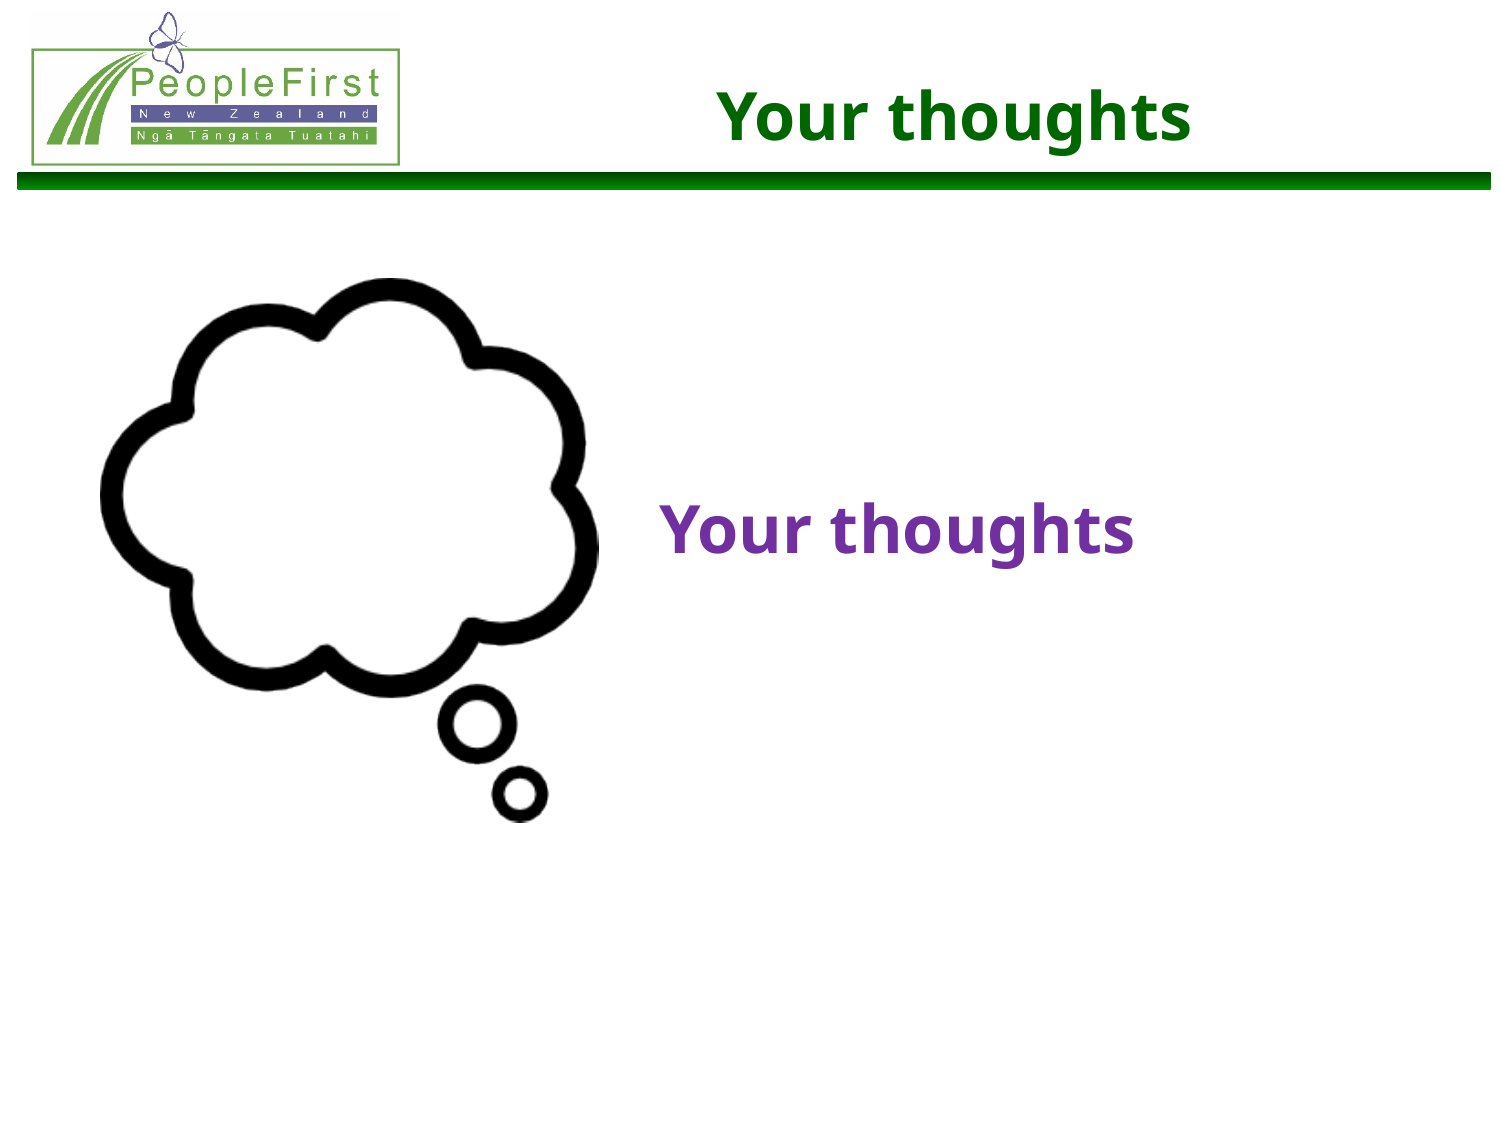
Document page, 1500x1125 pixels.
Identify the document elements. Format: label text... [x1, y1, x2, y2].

text_box Your thoughts [604, 479, 1235, 575]
picture [31, 11, 400, 166]
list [100, 278, 599, 823]
title Your thoughts [419, 66, 1491, 145]
